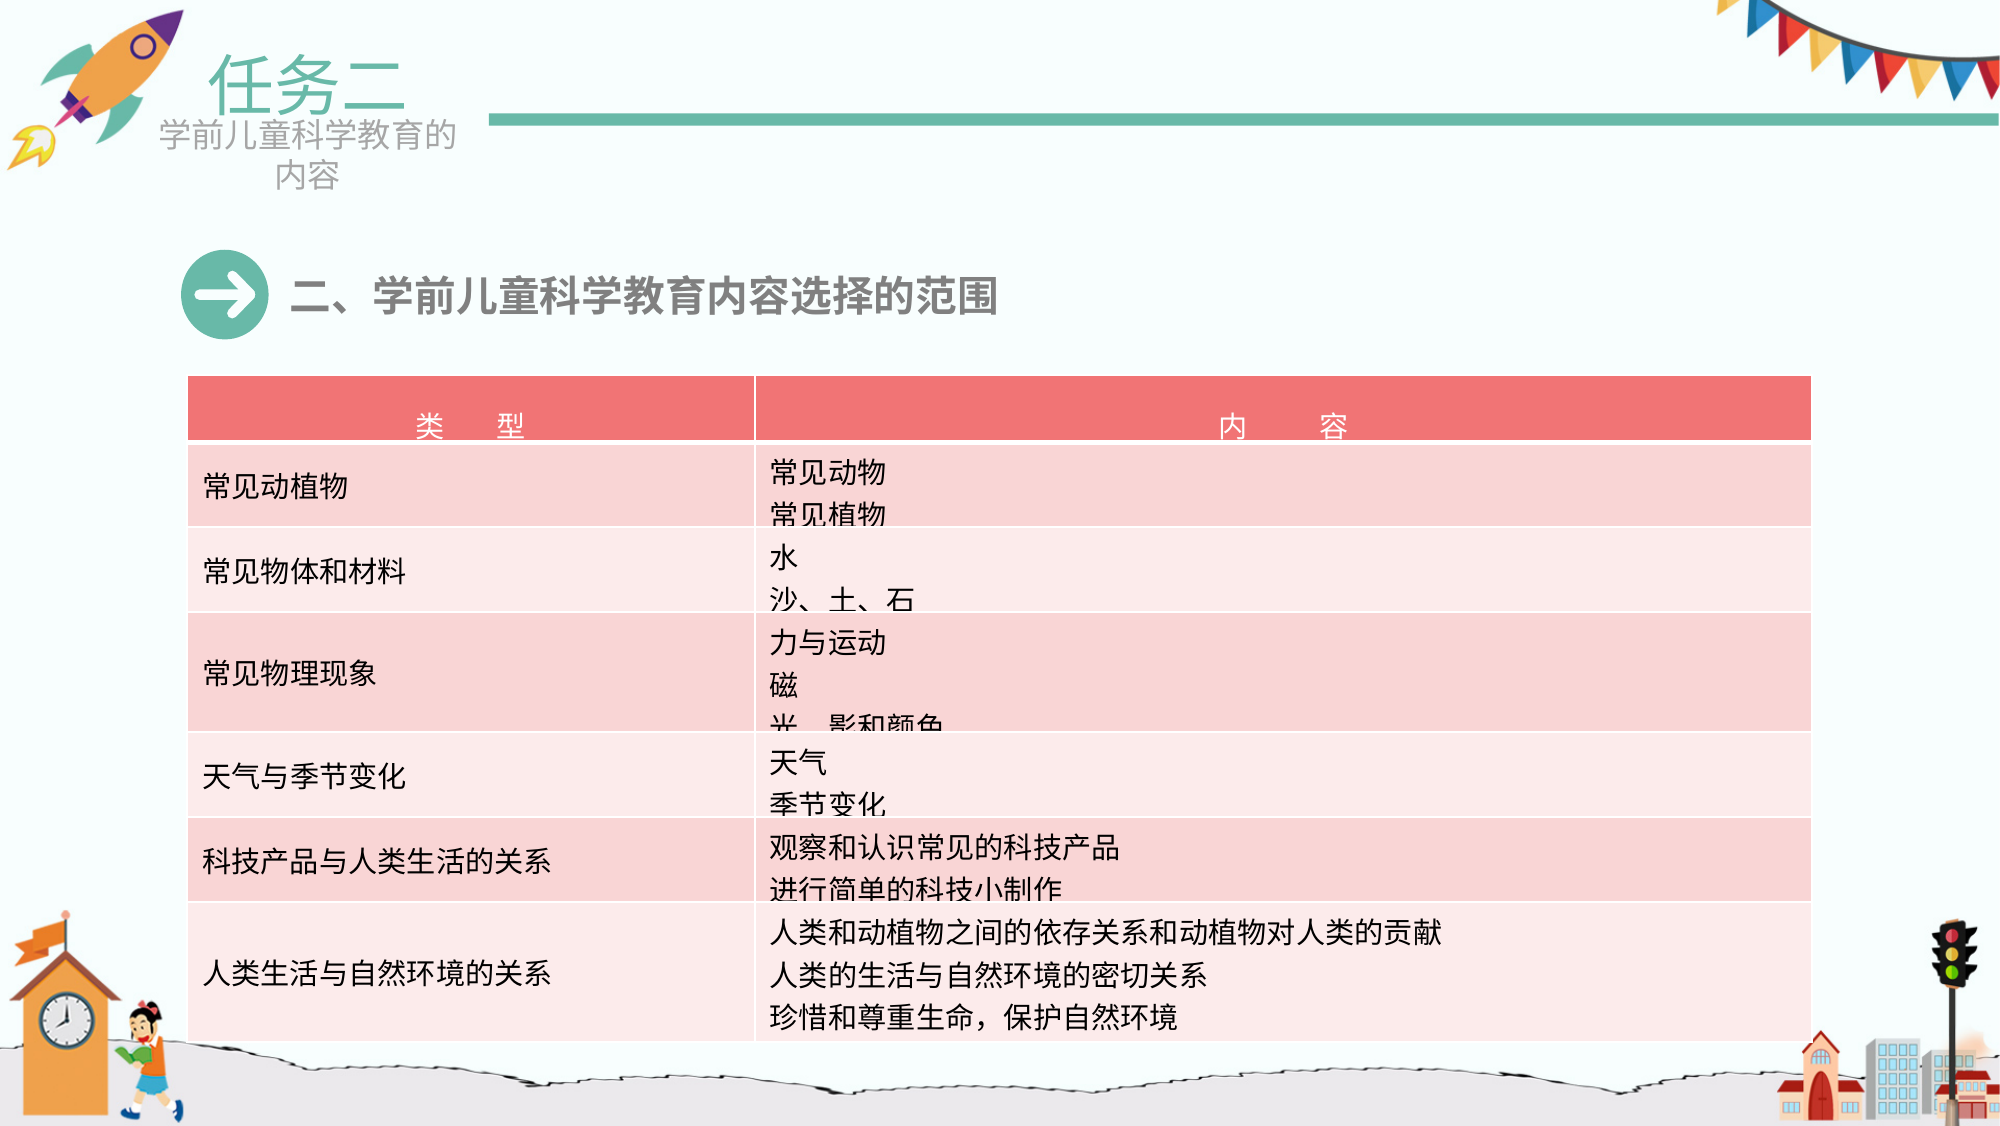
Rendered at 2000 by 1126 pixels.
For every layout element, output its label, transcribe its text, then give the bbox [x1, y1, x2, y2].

table_cell 水 沙、土、石 [756, 528, 1811, 611]
table_cell 人类生活与自然环境的关系 [188, 903, 754, 1041]
table_header 类 型 [188, 376, 754, 440]
table_header 内 容 [756, 376, 1811, 440]
table_cell 天气与季节变化 [188, 733, 754, 816]
table_cell 常见物体和材料 [188, 528, 754, 611]
table_cell 天气 季节变化 [756, 733, 1811, 816]
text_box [155, 43, 1999, 195]
picture [0, 0, 2000, 1126]
table_cell 常见动物 常见植物 [756, 445, 1811, 526]
table_cell 常见物理现象 [188, 613, 754, 731]
table_cell 科技产品与人类生活的关系 [188, 818, 754, 901]
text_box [180, 249, 1014, 340]
table_cell 观察和认识常见的科技产品 进行简单的科技小制作 [756, 818, 1811, 901]
table_cell 人类和动植物之间的依存关系和动植物对人类的贡献 人类的生活与自然环境的密切关系 珍惜和尊重生命，保护自然环境 [756, 903, 1811, 1041]
table_cell 力与运动 磁 光、影和颜色 [756, 613, 1811, 731]
table_cell 常见动植物 [188, 445, 754, 526]
